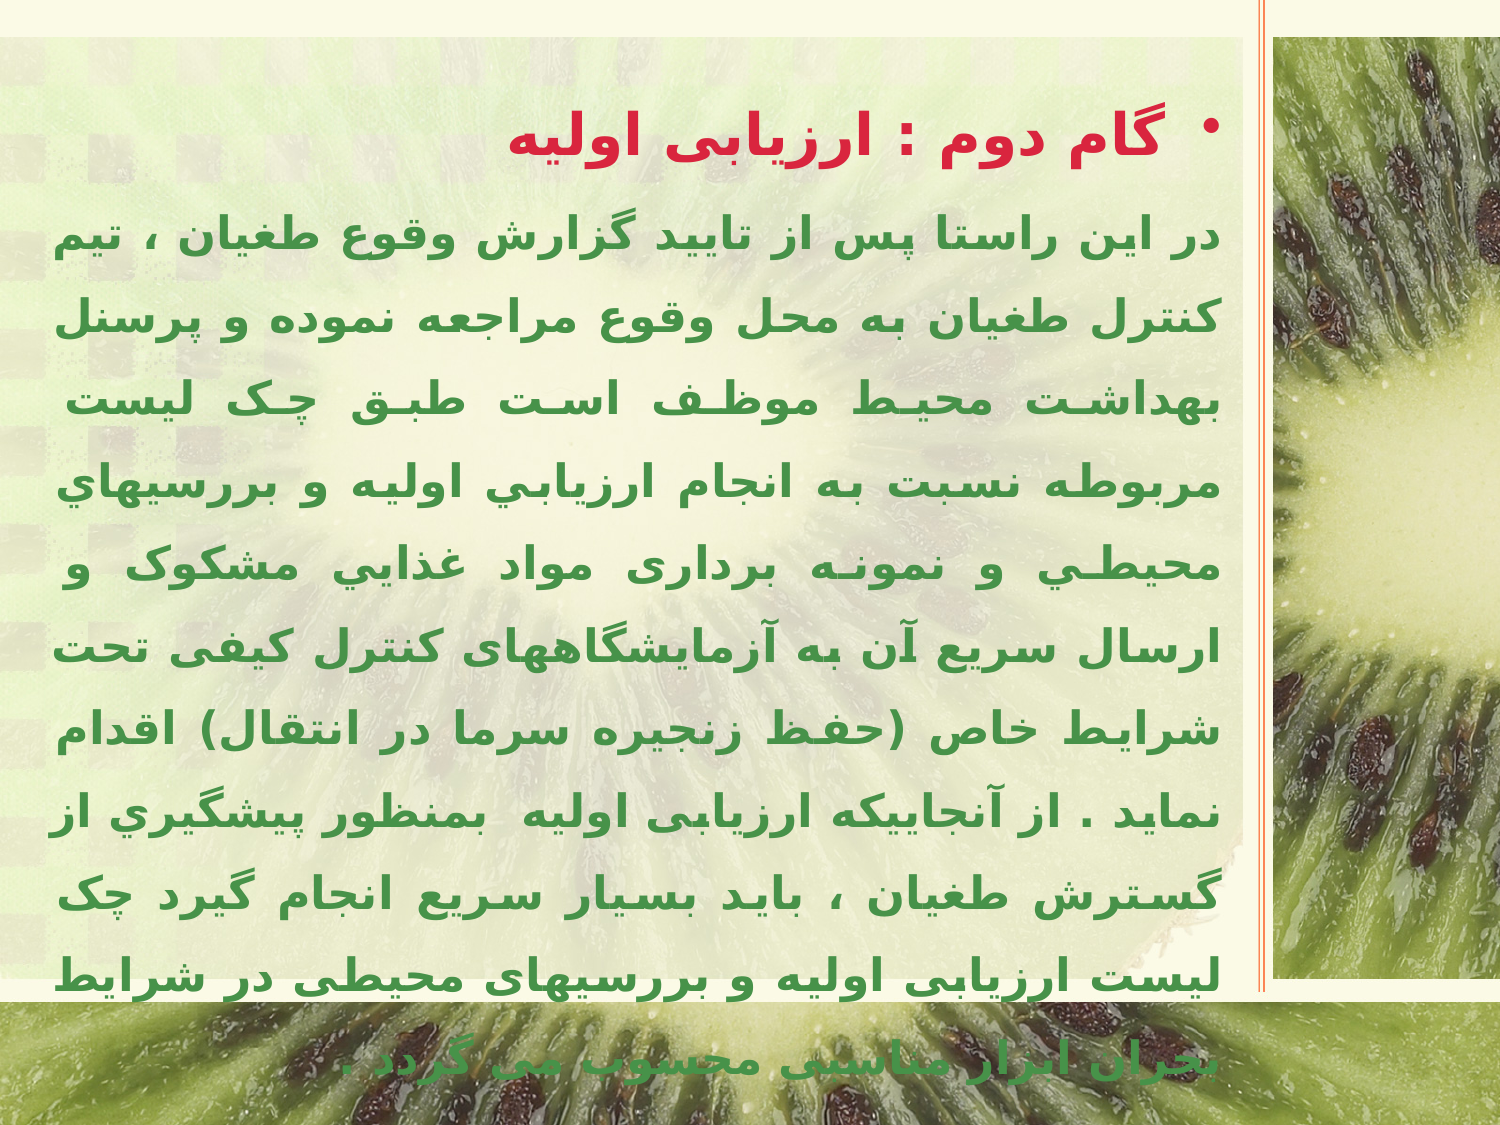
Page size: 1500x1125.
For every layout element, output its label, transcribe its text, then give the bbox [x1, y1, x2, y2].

picture [0, 0, 1500, 1125]
list گام دوم : ارزیابی اولیه در این راستا پس از تاييد گزارش وقوع طغیان ، تيم كنترل طغيان به محل وقوع مراجعه نموده و پرسنل بهداشت محیط موظف است طبق چک لیست مربوطه نسبت به انجام ارزيابي اوليه و بررسيهاي محيطي و نمونه برداری مواد غذايي مشکوک و ارسال سریع آن به آزمایشگاههای کنترل کیفی تحت شرایط خاص (حفظ زنجیره سرما در انتقال) اقدام نماید . از آنجاییکه ارزیابی اولیه بمنظور پيشگيري از گسترش طغيان ، باید بسیار سریع انجام گيرد چک لیست ارزیابی اولیه و بررسیهای محیطی در شرایط بحران ابزار مناسبی محسوب می گردد . [34, 89, 1238, 976]
